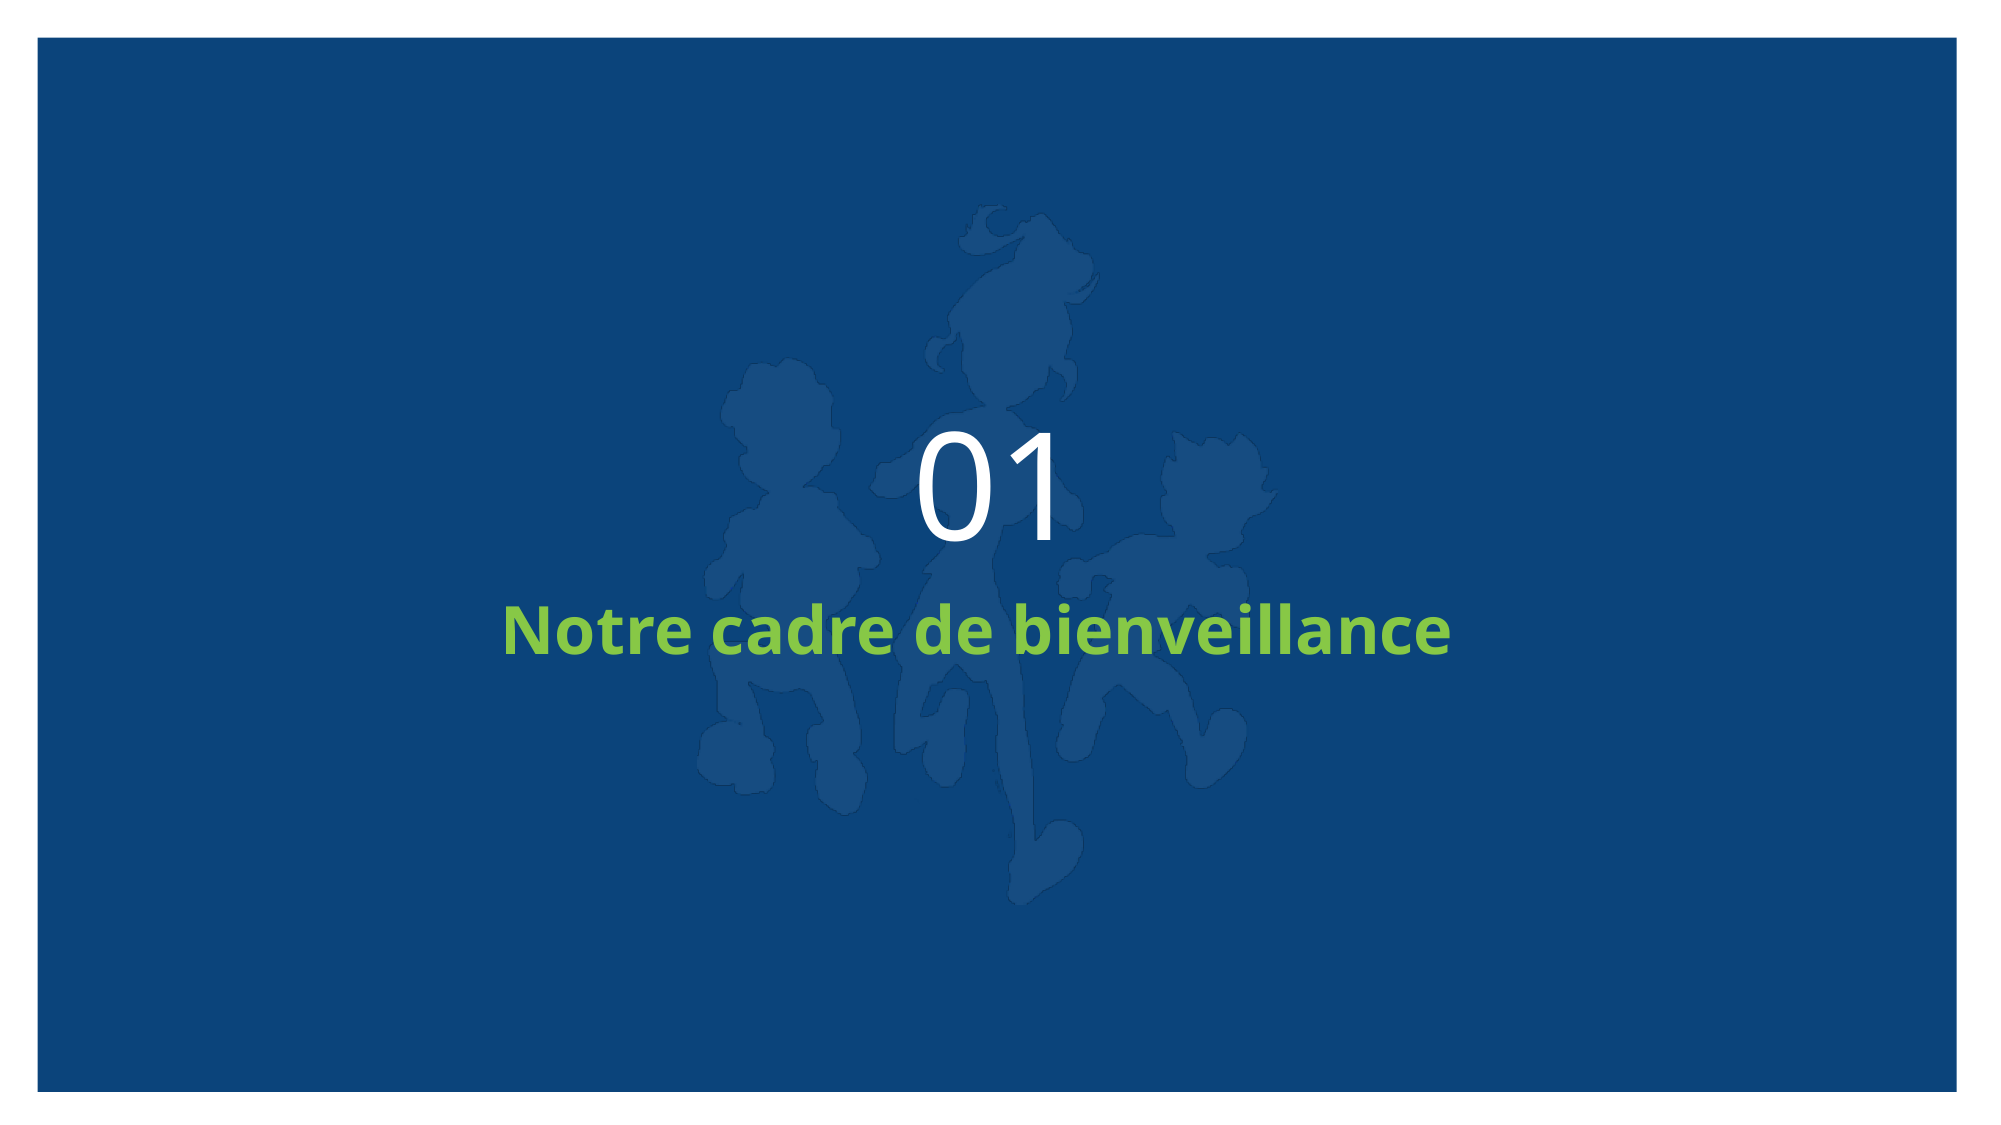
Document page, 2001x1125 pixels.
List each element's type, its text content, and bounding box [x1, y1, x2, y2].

picture [697, 675, 1278, 905]
picture [697, 204, 1278, 580]
text_box Notre cadre de bienveillance [300, 580, 1655, 675]
text_box 01 [865, 383, 1130, 579]
